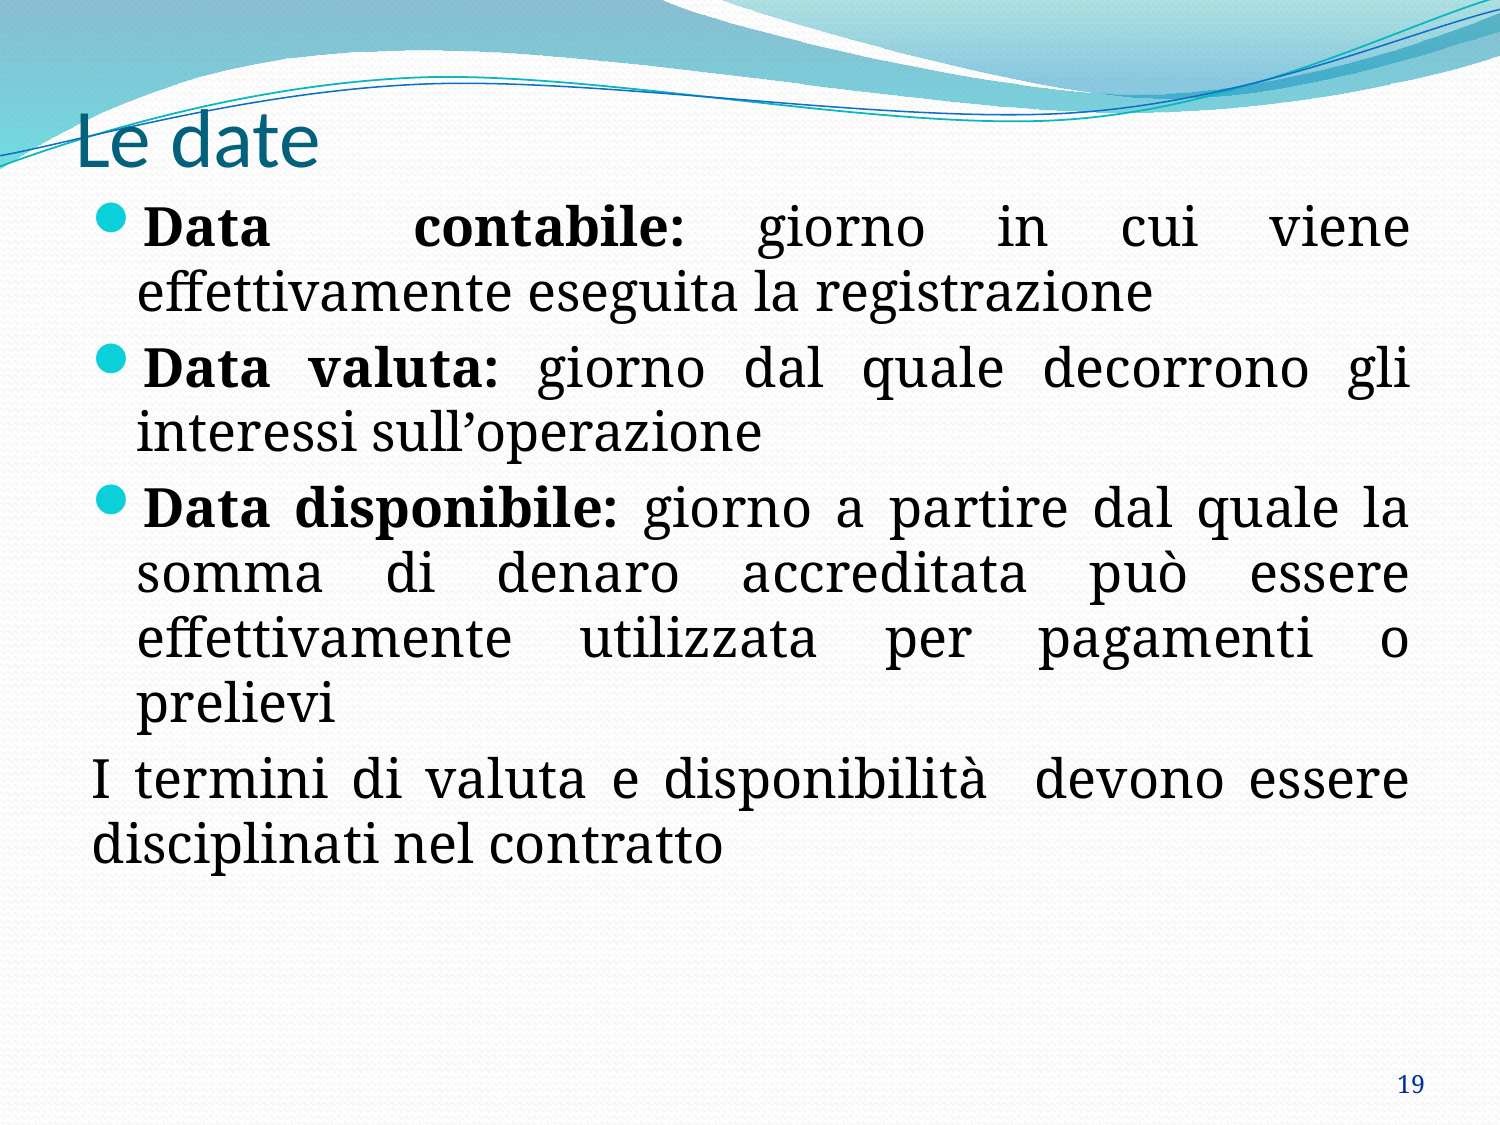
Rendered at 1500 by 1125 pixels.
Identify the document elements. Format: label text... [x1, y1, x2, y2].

slide_number 19 [1299, 1042, 1425, 1103]
title Le date [75, 115, 1425, 185]
list Data contabile: giorno in cui viene effettivamente eseguita la registrazione Data valuta: giorno dal quale decorrono gli interessi sull’operazione Data disponibile: giorno a partire dal quale la somma di denaro accreditata può essere effettivamente utilizzata per pagamenti o prelievi I termini di valuta e disponibilità devono essere disciplinati nel contratto [76, 184, 1427, 928]
